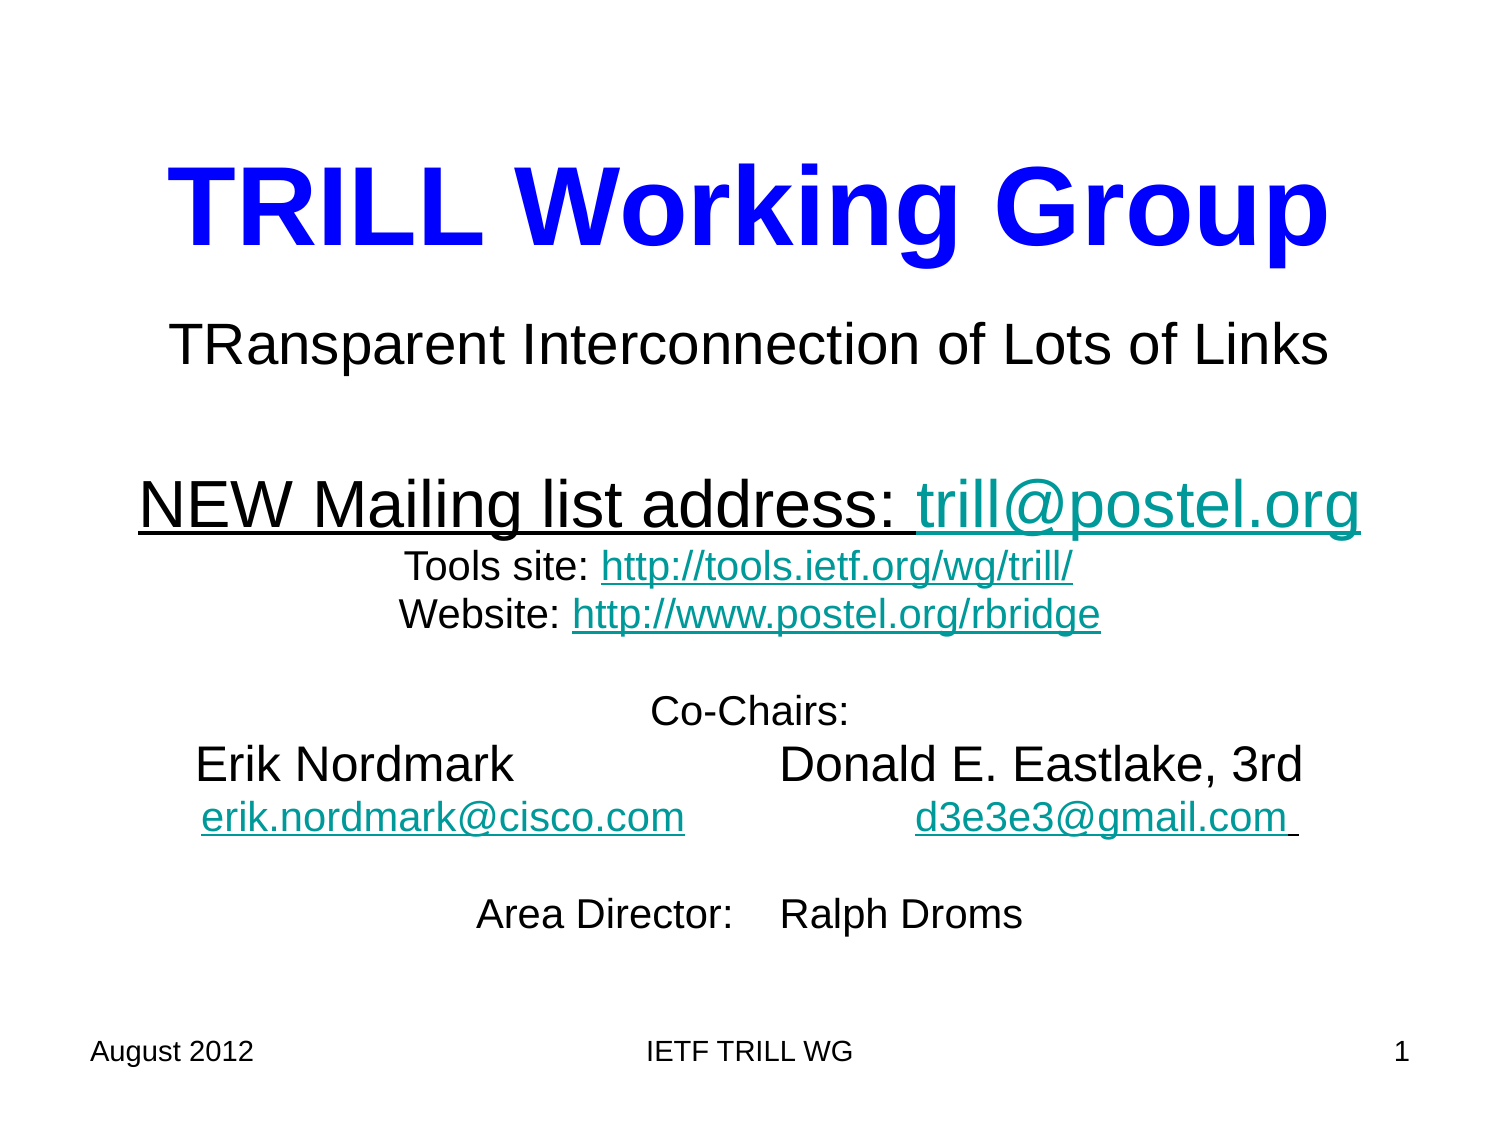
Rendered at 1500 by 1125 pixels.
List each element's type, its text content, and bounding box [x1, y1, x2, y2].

title TRILL Working Group [112, 112, 1388, 288]
slide_number 1 [1074, 1024, 1426, 1103]
subtitle TRansparent Interconnection of Lots of Links NEW Mailing list address: trill@postel.org Tools site: http://tools.ietf.org/wg/trill/ Website: http://www.postel.org/rbridge Co-Chairs: Erik Nordmark Donald E. Eastlake, 3rd erik.nordmark@cisco.com d3e3e3@gmail.com Area Director: Ralph Droms [99, 312, 1400, 975]
footer IETF TRILL WG [512, 1024, 988, 1103]
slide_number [74, 1024, 426, 1103]
